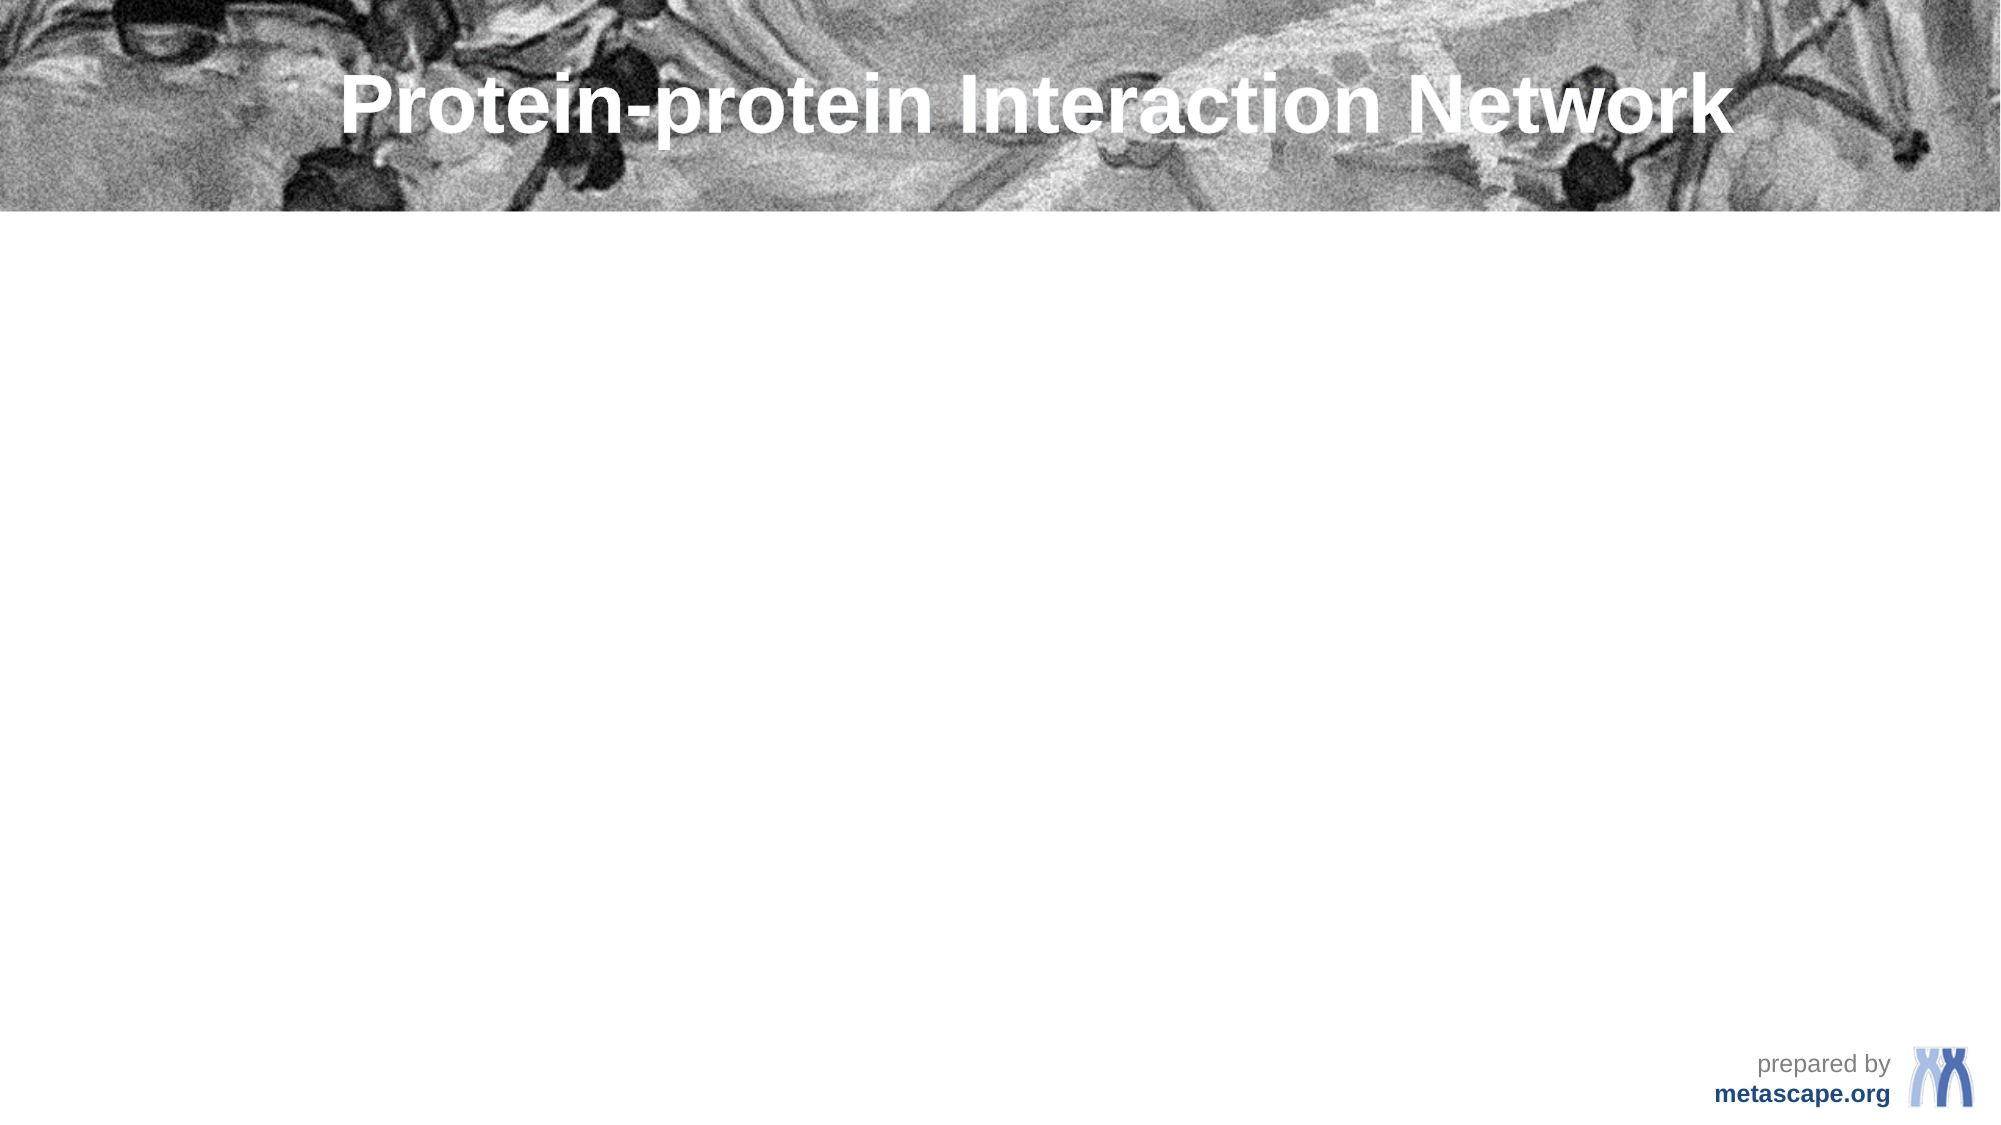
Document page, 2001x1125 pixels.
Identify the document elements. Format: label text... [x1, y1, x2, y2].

title Protein-protein Interaction Network [323, 11, 1802, 187]
picture [0, 0, 2001, 1125]
